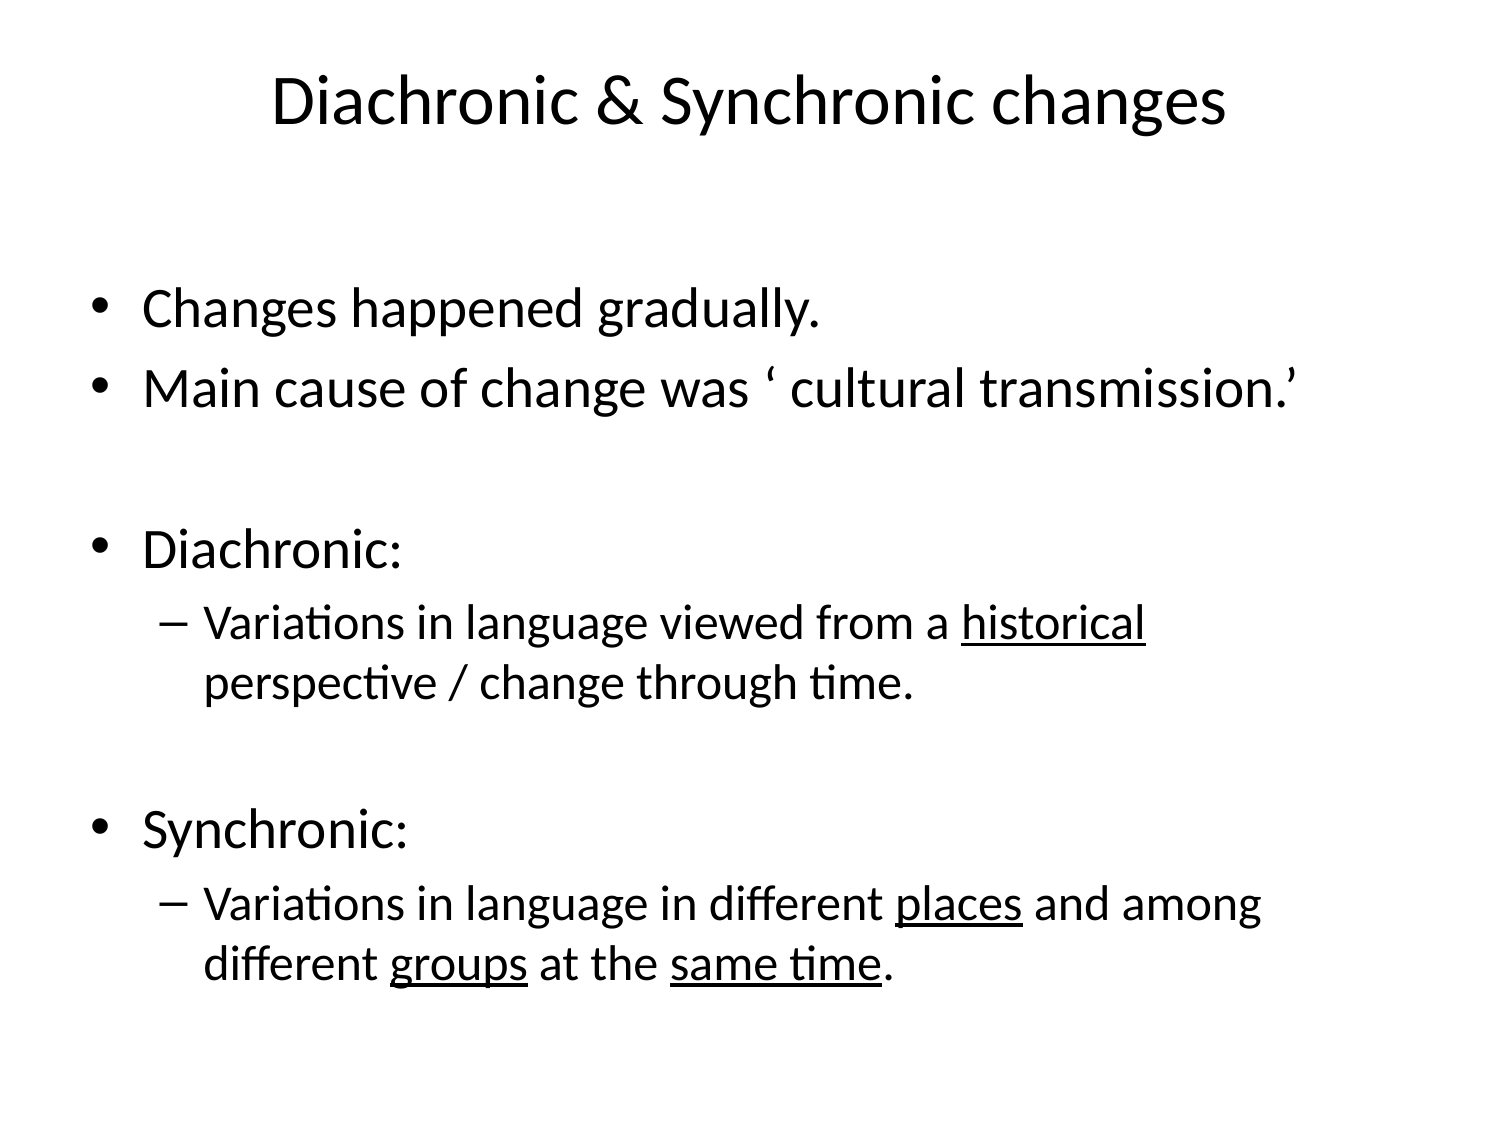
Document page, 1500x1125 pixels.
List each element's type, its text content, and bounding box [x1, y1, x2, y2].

title Diachronic & Synchronic changes [75, 45, 1425, 233]
list Changes happened gradually. Main cause of change was ‘ cultural transmission.’ Diachronic: Variations in language viewed from a historical perspective / change through time. Synchronic: Variations in language in different places and among different groups at the same time. [75, 262, 1425, 1005]
